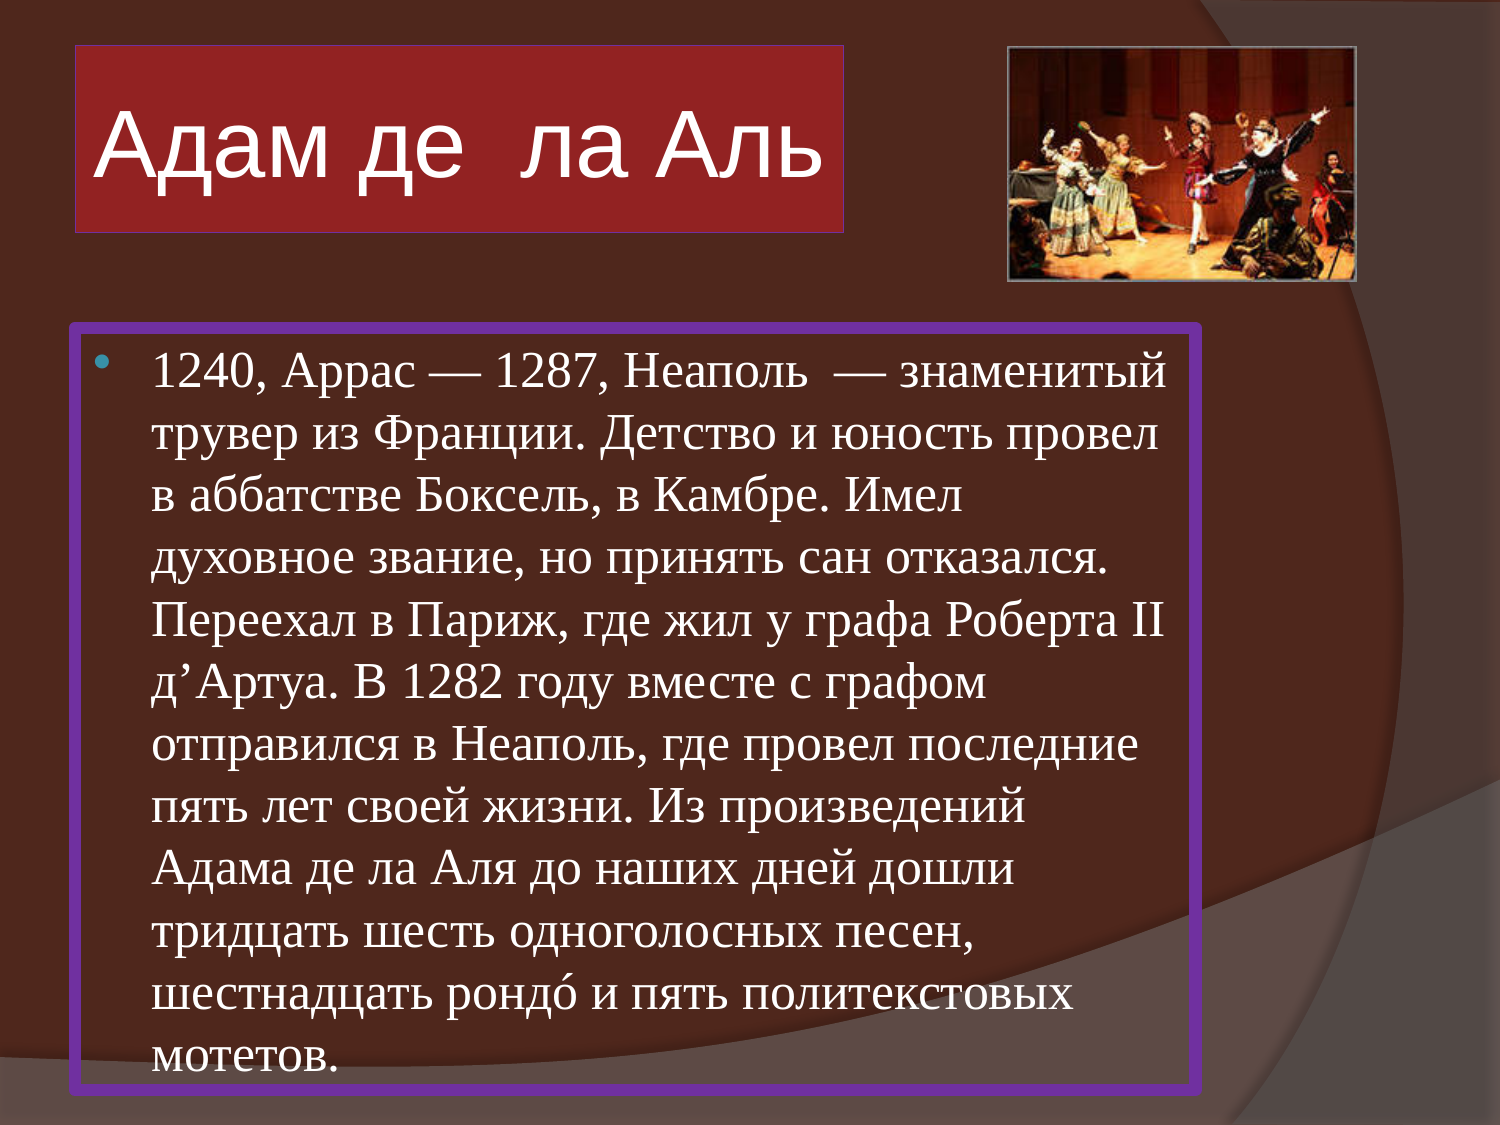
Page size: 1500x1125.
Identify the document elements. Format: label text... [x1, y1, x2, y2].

picture [1007, 46, 1357, 282]
list 1240, Аррас — 1287, Неаполь — знаменитый трувер из Франции. Детство и юность провел в аббатстве Боксель, в Камбре. Имел духовное звание, но принять сан отказался. Переехал в Париж, где жил у графа Роберта II д’Артуа. В 1282 году вместе с графом отправился в Неаполь, где провел последние пять лет своей жизни. Из произведений Адама де ла Аля до наших дней дошли тридцать шесть одноголосных песен, шестнадцать рондó и пять политекстовых мотетов. [75, 328, 1196, 1090]
title Адам де ла Аль [75, 45, 844, 233]
